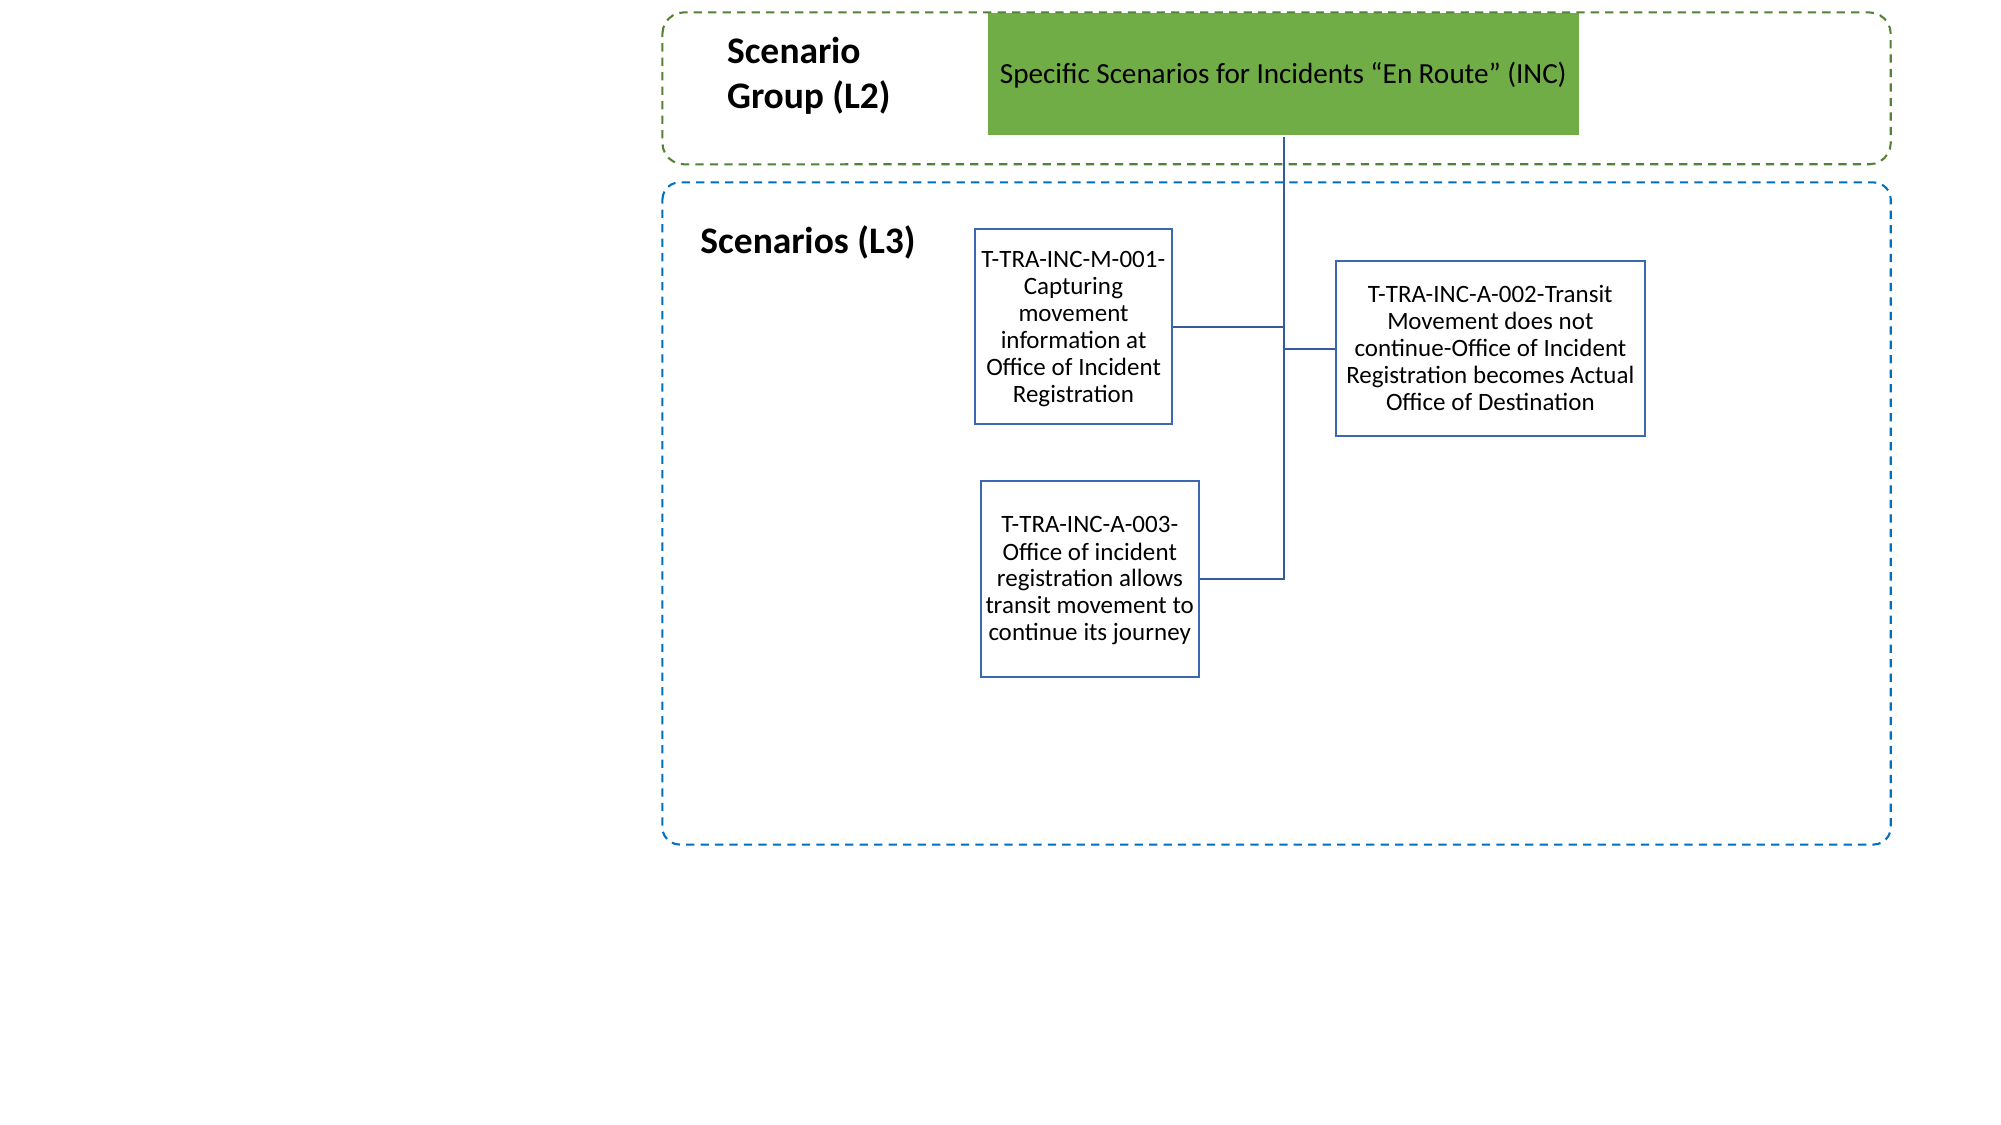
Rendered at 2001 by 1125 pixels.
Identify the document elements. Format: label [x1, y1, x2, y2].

text_box [661, 181, 1892, 846]
text_box [466, 12, 1872, 762]
text_box [1865, 11, 1892, 165]
